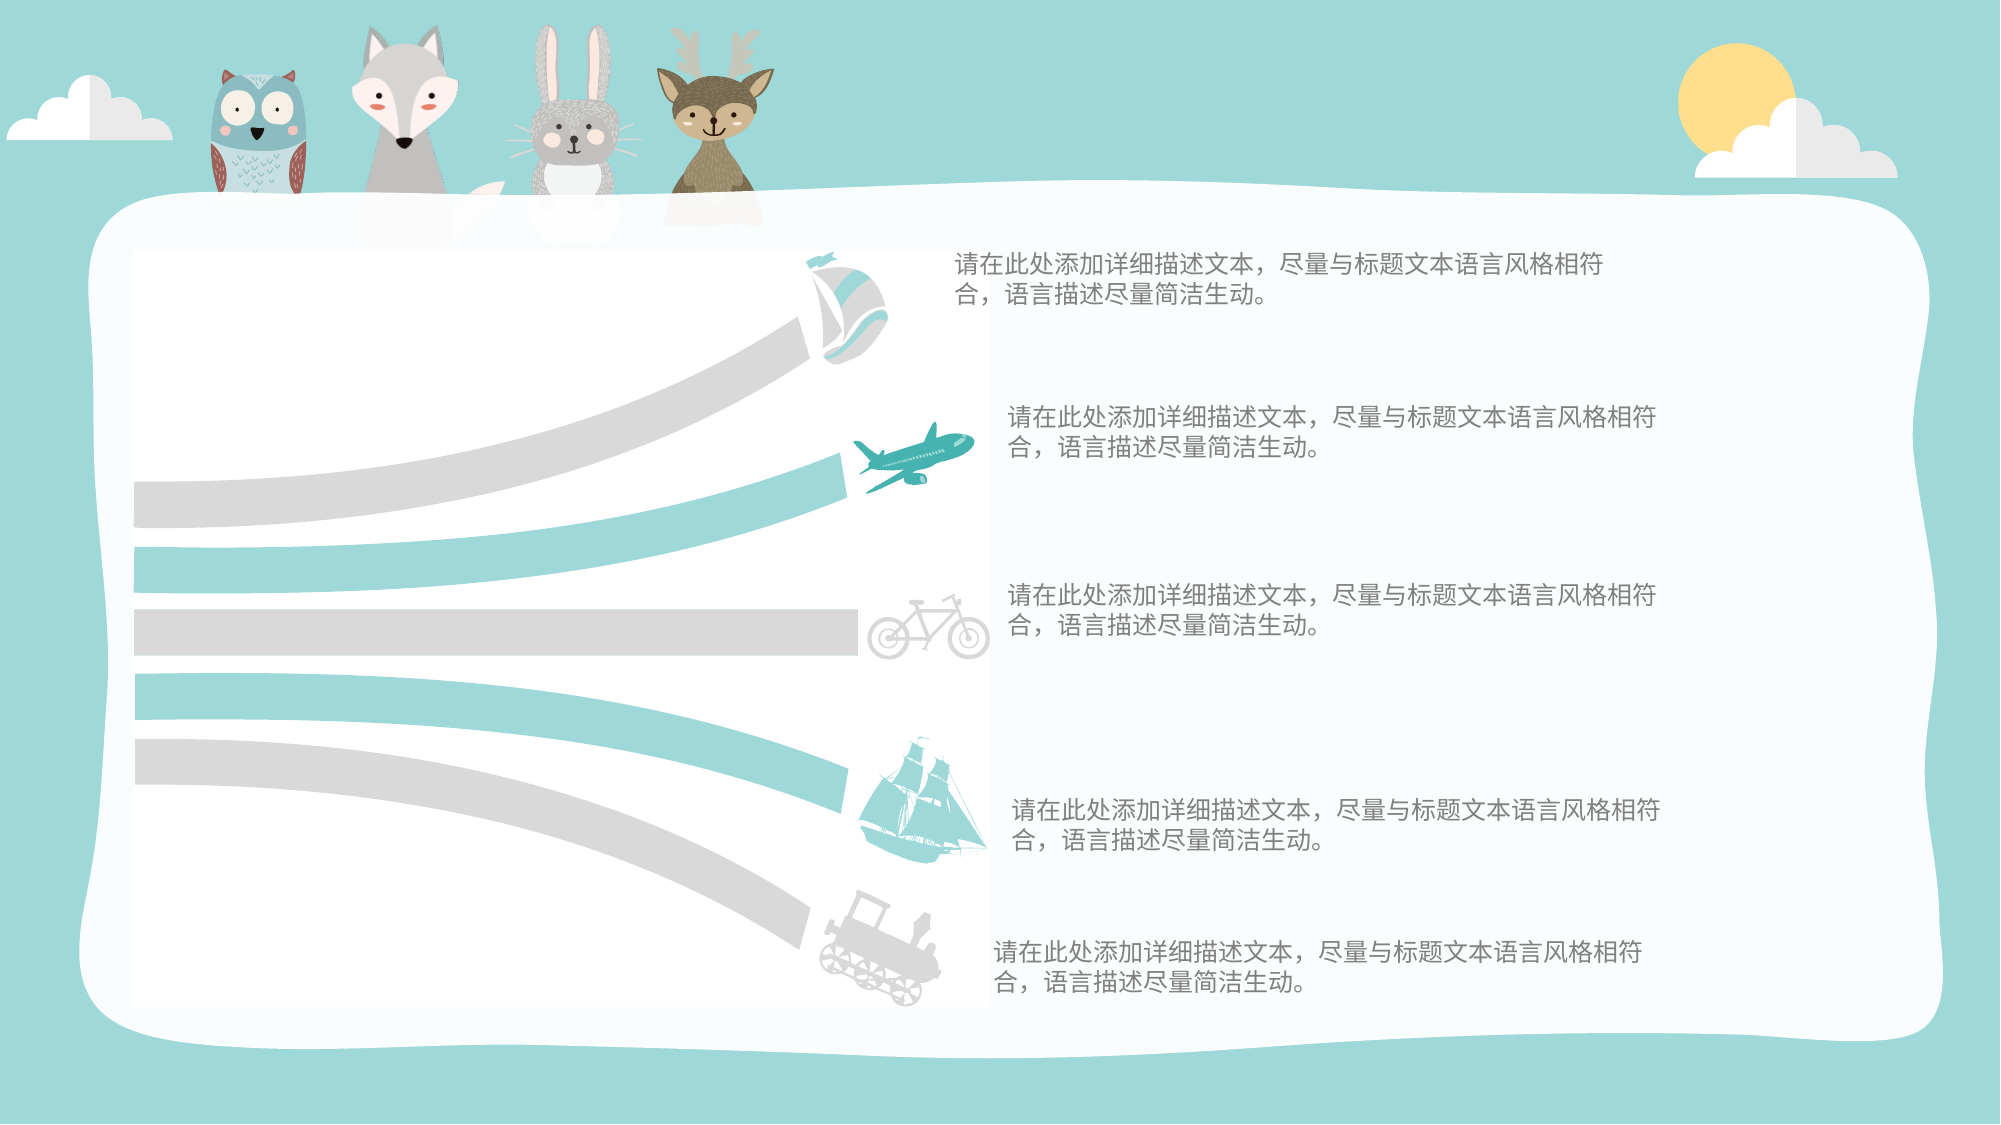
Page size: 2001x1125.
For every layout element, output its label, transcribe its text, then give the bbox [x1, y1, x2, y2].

text_box 请在此处添加详细描述文本，尽量与标题文本语言风格相符合，语言描述尽量简洁生动。 [992, 571, 1675, 647]
picture [352, 24, 505, 194]
text_box 请在此处添加详细描述文本，尽量与标题文本语言风格相符合，语言描述尽量简洁生动。 [991, 929, 1662, 1005]
text_box 请在此处添加详细描述文本，尽量与标题文本语言风格相符合，语言描述尽量简洁生动。 [997, 787, 1680, 863]
text_box 请在此处添加详细描述文本，尽量与标题文本语言风格相符合，语言描述尽量简洁生动。 [992, 394, 1675, 469]
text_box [132, 250, 991, 1008]
text_box 请在此处添加详细描述文本，尽量与标题文本语言风格相符合，语言描述尽量简洁生动。 [939, 241, 1622, 316]
